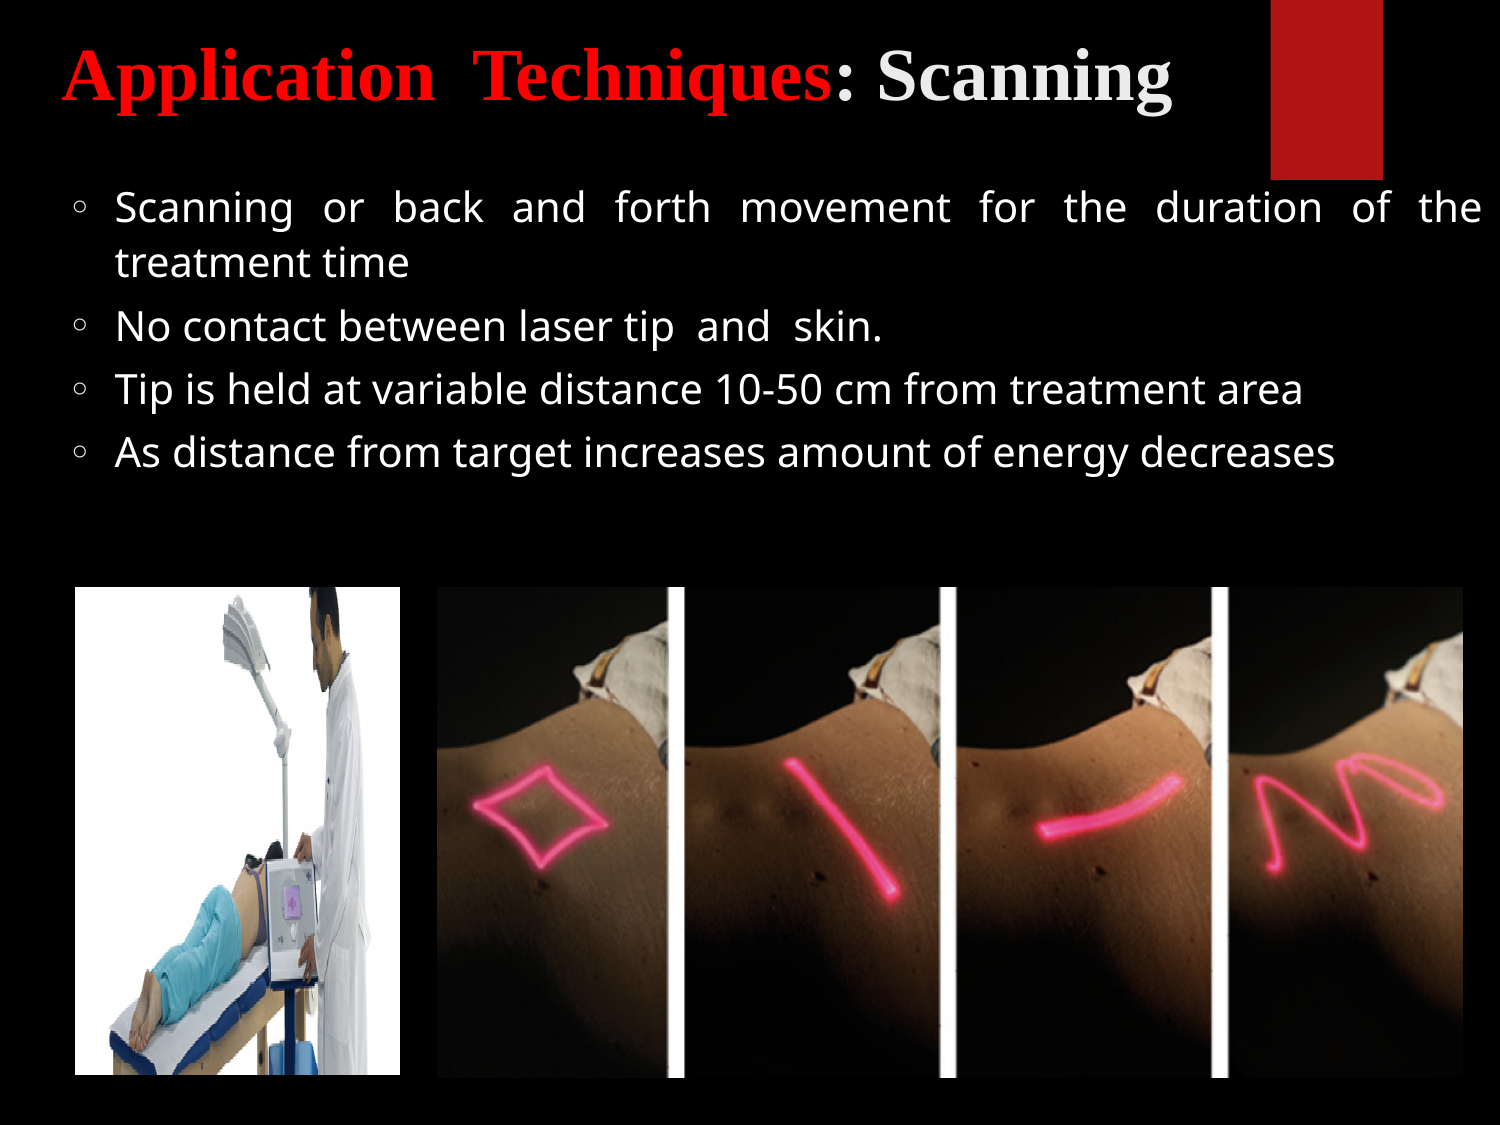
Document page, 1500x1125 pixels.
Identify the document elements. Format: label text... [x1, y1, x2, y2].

text_box Scanning or back and forth movement for the duration of the treatment time No contact between laser tip and skin. Tip is held at variable distance 10-50 cm from treatment area As distance from target increases amount of energy decreases [0, 168, 1498, 552]
title Application Techniques: Scanning [41, 18, 1213, 131]
picture [437, 587, 1463, 1078]
picture [74, 587, 401, 1076]
